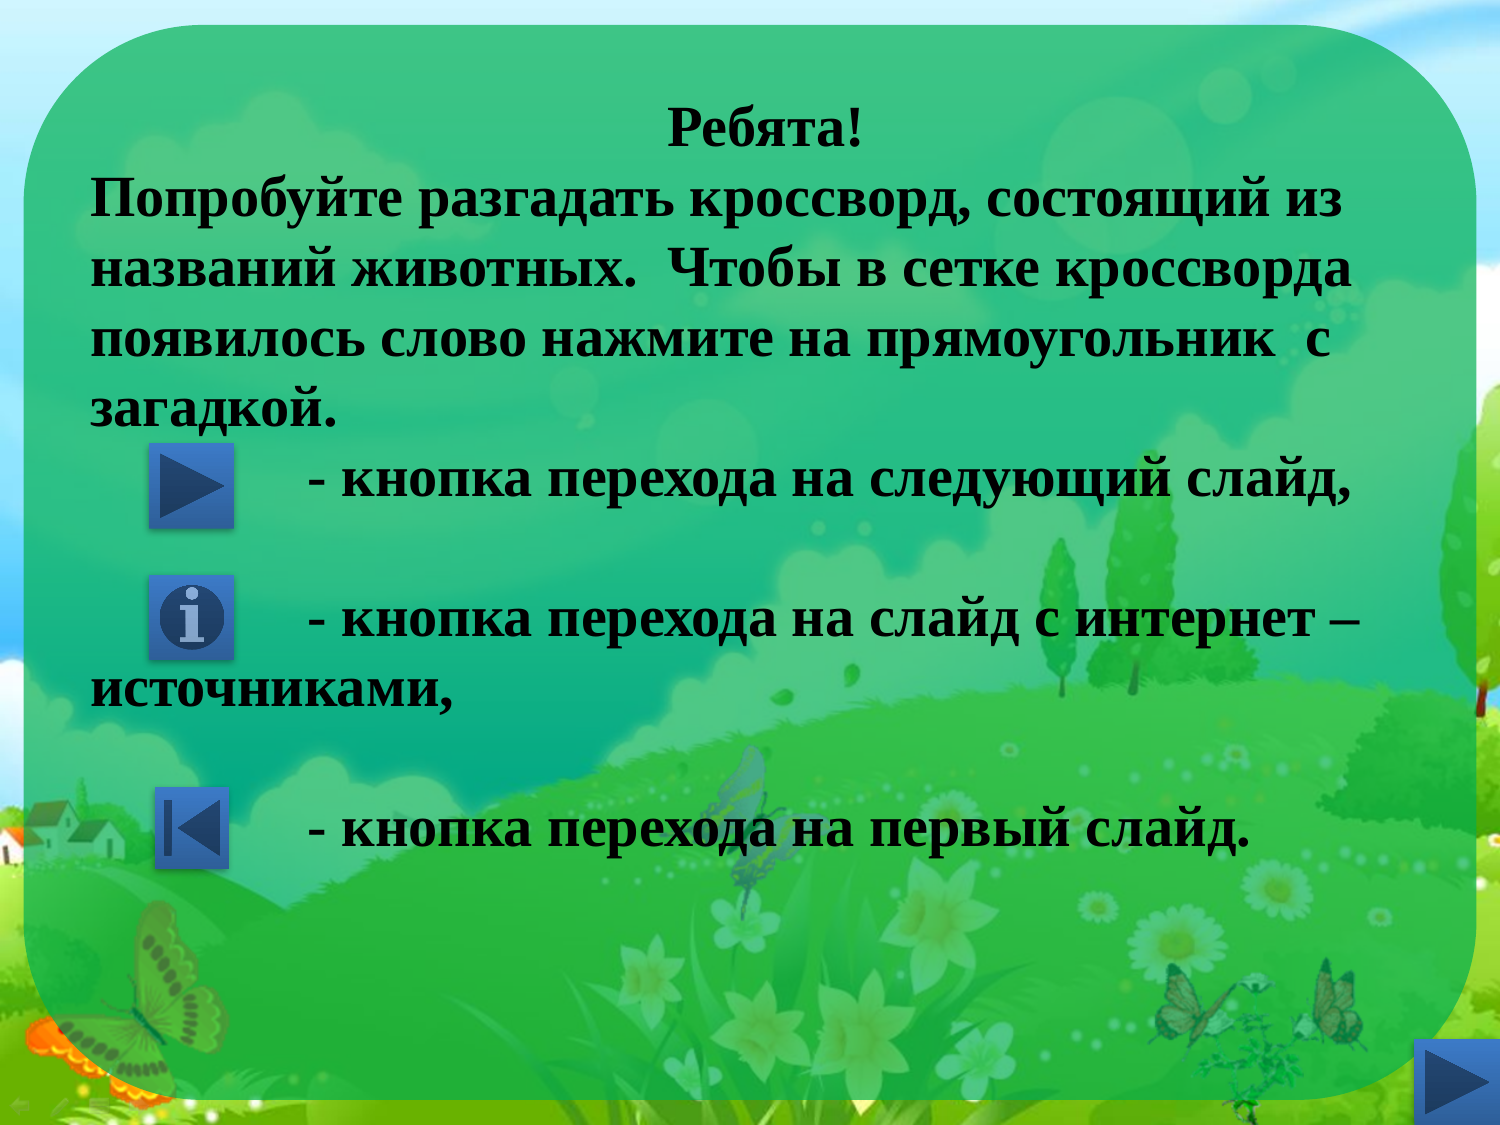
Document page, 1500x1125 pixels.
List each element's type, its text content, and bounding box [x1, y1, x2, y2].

text_box [149, 443, 235, 529]
text_box [149, 574, 235, 661]
text_box [1414, 1039, 1500, 1125]
text_box Ребята! Попробуйте разгадать кроссворд, состоящий из названий животных. Чтобы в сетке кроссворда появилось слово нажмите на прямоугольник с загадкой. - кнопка перехода на следующий слайд, - кнопка перехода на слайд с интернет – источниками, - кнопка перехода на первый слайд. [75, 81, 1458, 911]
picture [0, 0, 1500, 1125]
text_box [155, 786, 229, 870]
